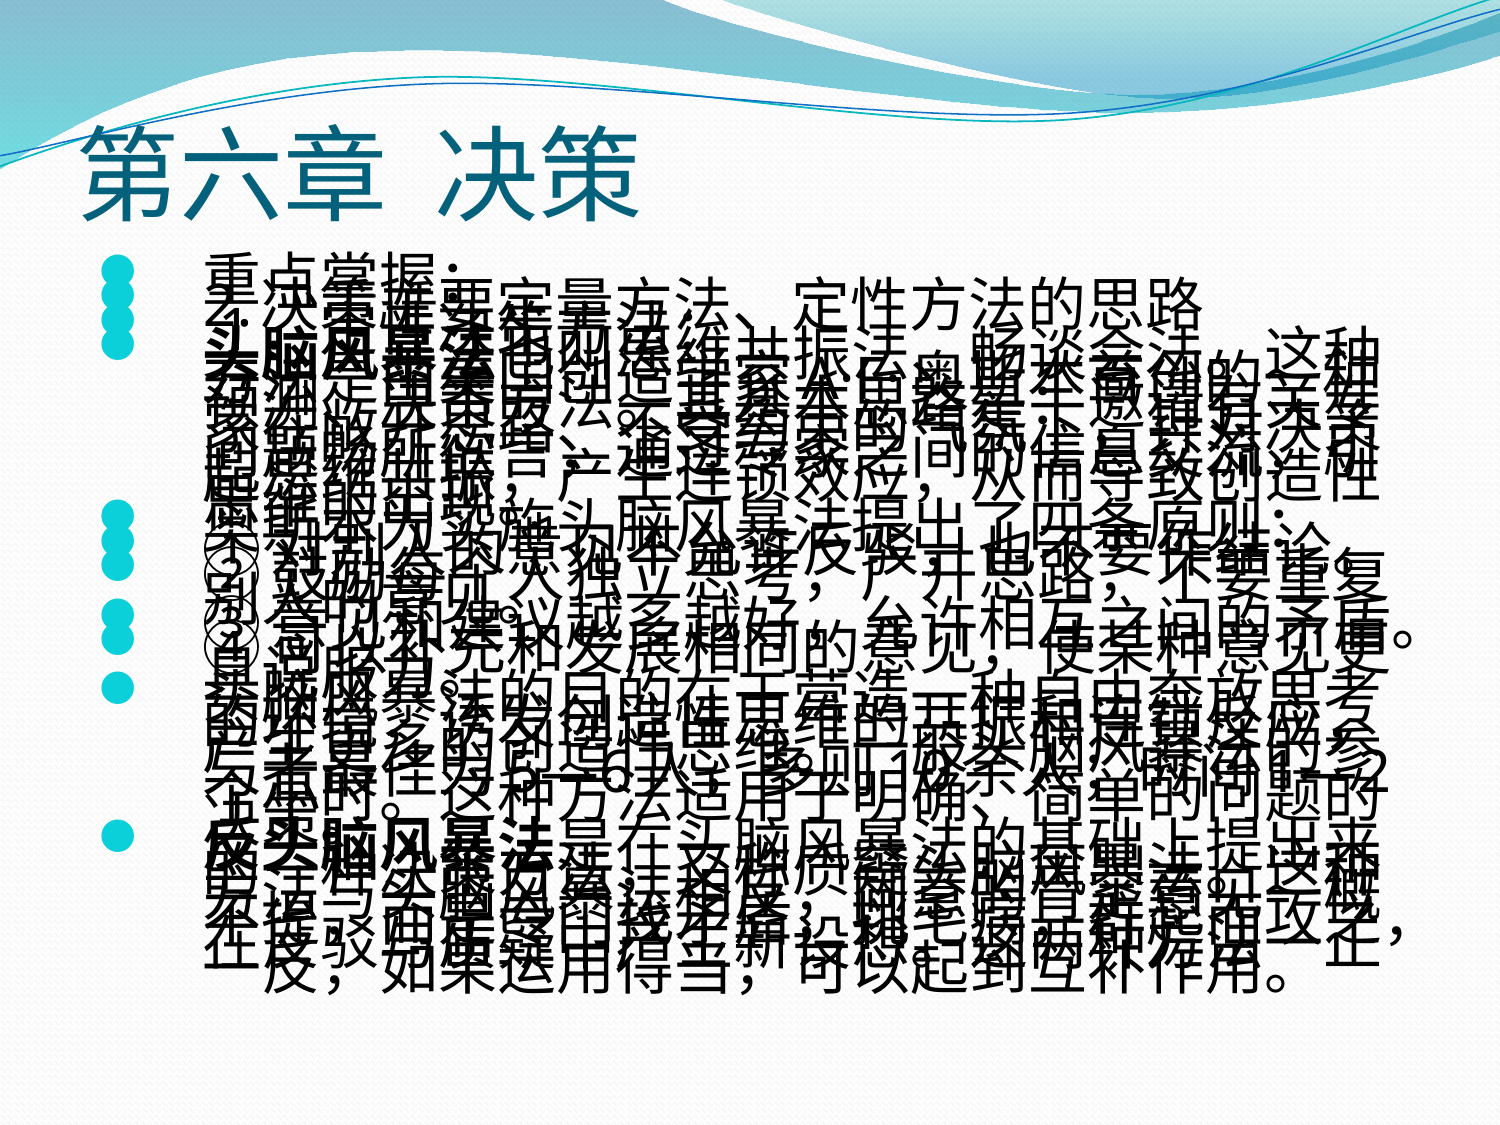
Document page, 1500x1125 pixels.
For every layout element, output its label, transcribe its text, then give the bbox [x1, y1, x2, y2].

list 重点掌握： 2.决策主要定量方法、定性方法的思路 1．定性决策方法： 头脑风暴法也叫思维共振法、畅谈会法。这种方法是由美国创造学家A·F·奥斯本首创的一种预测、决策方法。其基本思路是：邀请有关专家在敞开思路、不受约束的气氛下，针对决策问题畅所欲言，通过专家之间的信息交流，引起思维共振，产生连锁效应，从而导致创造性思维的出现。 奥斯本为实施头脑风暴法提出了四条原则： ①对别人的意见不允许反驳，也不要作结论。 ②鼓励每个人独立思考，广开思路，不要重复别人的意见。 ③意见和建议越多越好，允许相互之间的矛盾。 ④可以补充和发展相同的意见，使某种意见更具说服力。 头脑风暴法的目的在于营造一种自由奔放思考的环境，诱发创造性思维的共振和连锁反应，产生更多的创造性思维。一般头脑风暴法的参与者最佳为5—6人，多则10余人；时间1—2个小时。这种方法适用于明确、简单的问题的决策。 反头脑风暴法是在头脑风暴法的基础上提出来的一种决策方法，又称质疑头脑风暴法。这种方法与头脑风暴法相反，同意的肯定意见一概不提，而是专门找矛盾，挑毛病，群起而攻之，在反驳与质疑中产生新设想。这两种方法一正一反，如果运用得当，可以起到互补作用。 [82, 281, 1425, 1038]
title 第六章 决策 [75, 46, 1425, 235]
